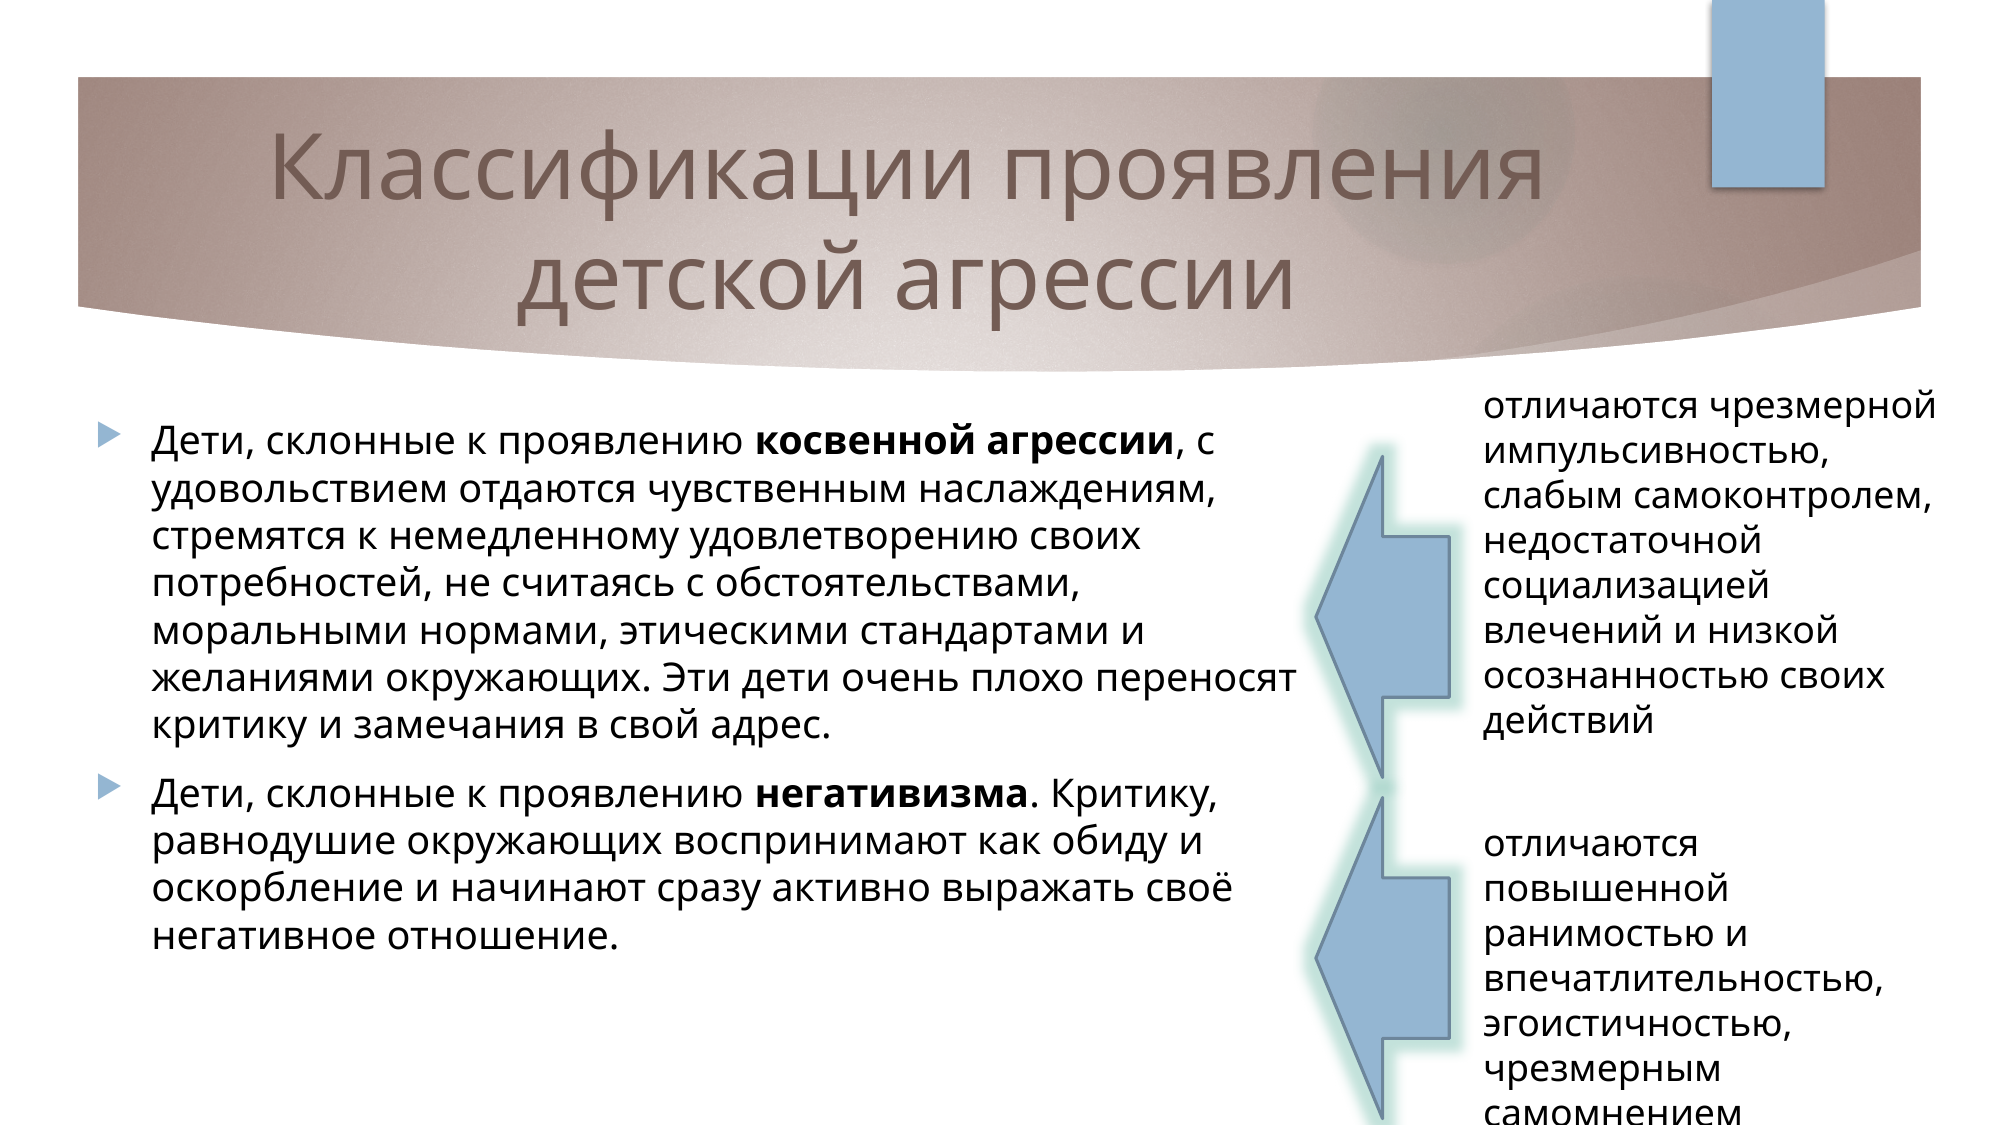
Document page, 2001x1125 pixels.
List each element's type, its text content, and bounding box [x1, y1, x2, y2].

text_box [1314, 454, 1451, 779]
text_box [1314, 796, 1451, 1121]
text_box отличаются чрезмерной импульсивностью, слабым самоконтролем, недостаточной социализацией влечений и низкой осознанностью своих действий [1468, 373, 1974, 749]
list Дети, склонные к проявлению косвенной агрессии, с удовольствием отдаются чувственным наслаждениям, стремятся к немедленному удовлетворению своих потребностей, не считаясь с обстоятельствами, моральными нормами, этическими стандартами и желаниями окружающих. Эти дети очень плохо переносят критику и замечания в свой адрес. Дети, склонные к проявлению негативизма. Критику, равнодушие окружающих воспринимают как обиду и оскорбление и начинают сразу активно выражать своё негативное отношение. [80, 407, 1316, 1119]
text_box отличаются повышенной ранимостью и впечатлительностью, эгоистичностью, чрезмерным самомнением [1468, 811, 1964, 1125]
title Классификации проявления детской агрессии [189, 159, 1627, 276]
